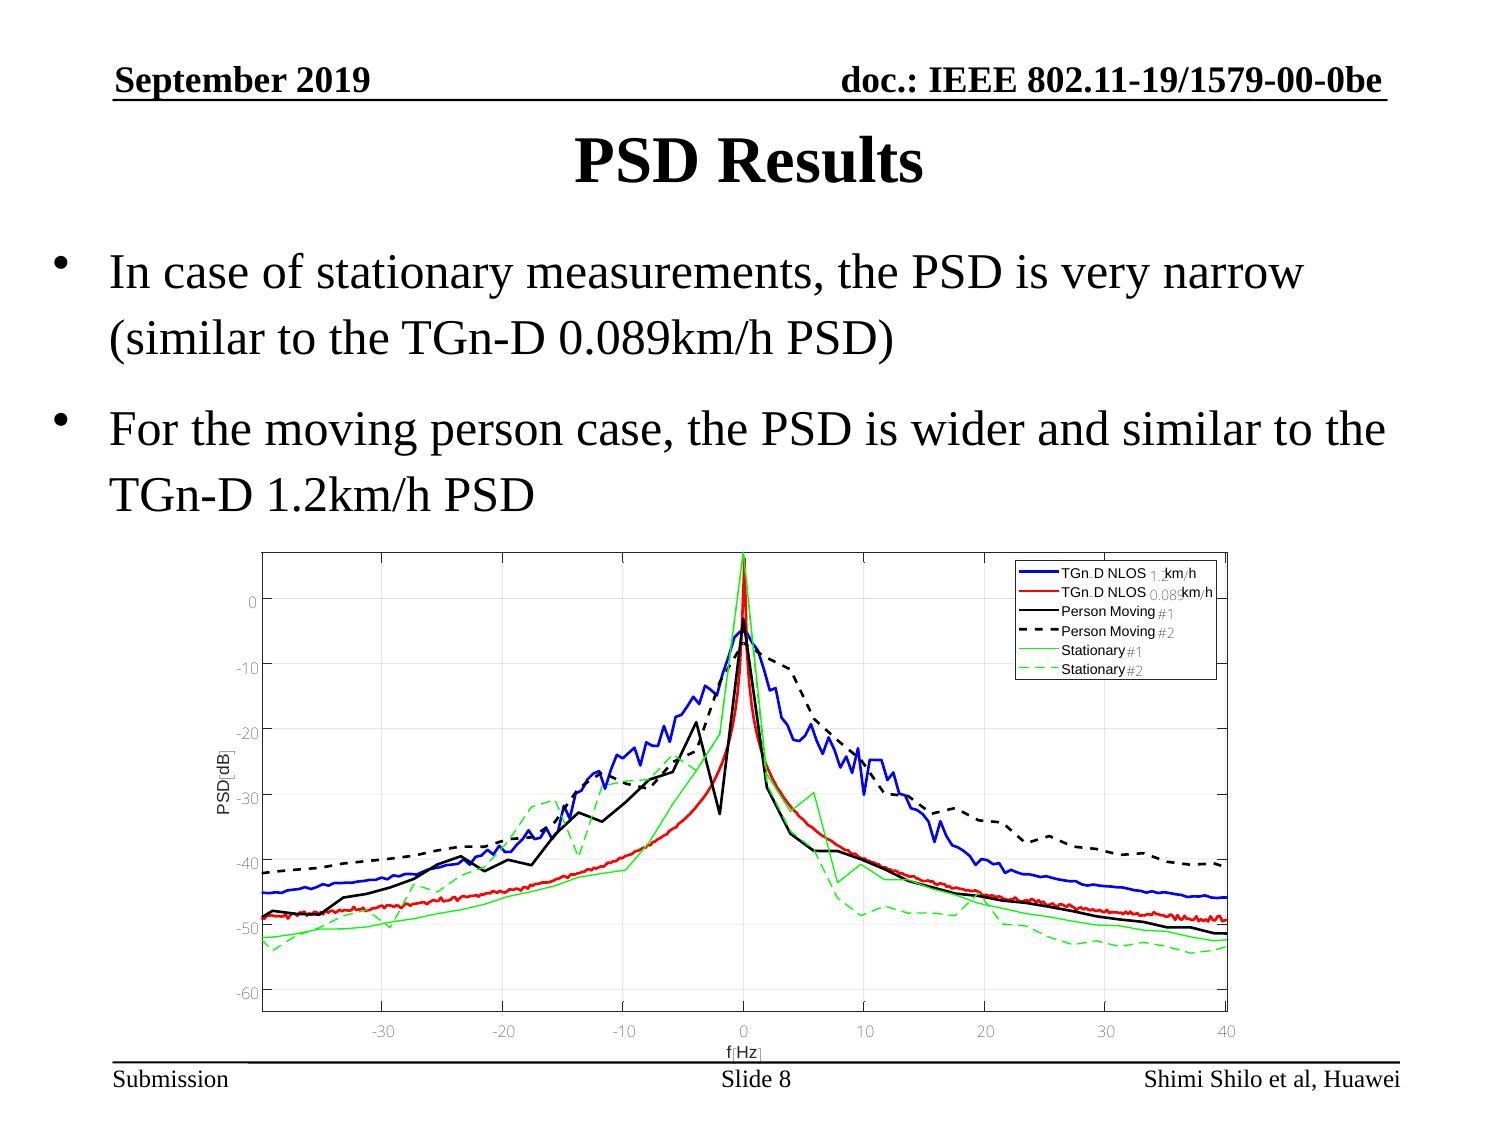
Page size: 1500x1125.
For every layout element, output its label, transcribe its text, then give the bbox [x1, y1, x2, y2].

picture [87, 487, 1500, 1125]
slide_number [114, 54, 374, 101]
title PSD Results [112, 112, 1388, 201]
list In case of stationary measurements, the PSD is very narrow (similar to the TGn-D 0.089km/h PSD) For the moving person case, the PSD is wider and similar to the TGn-D 1.2km/h PSD [37, 224, 1476, 1051]
